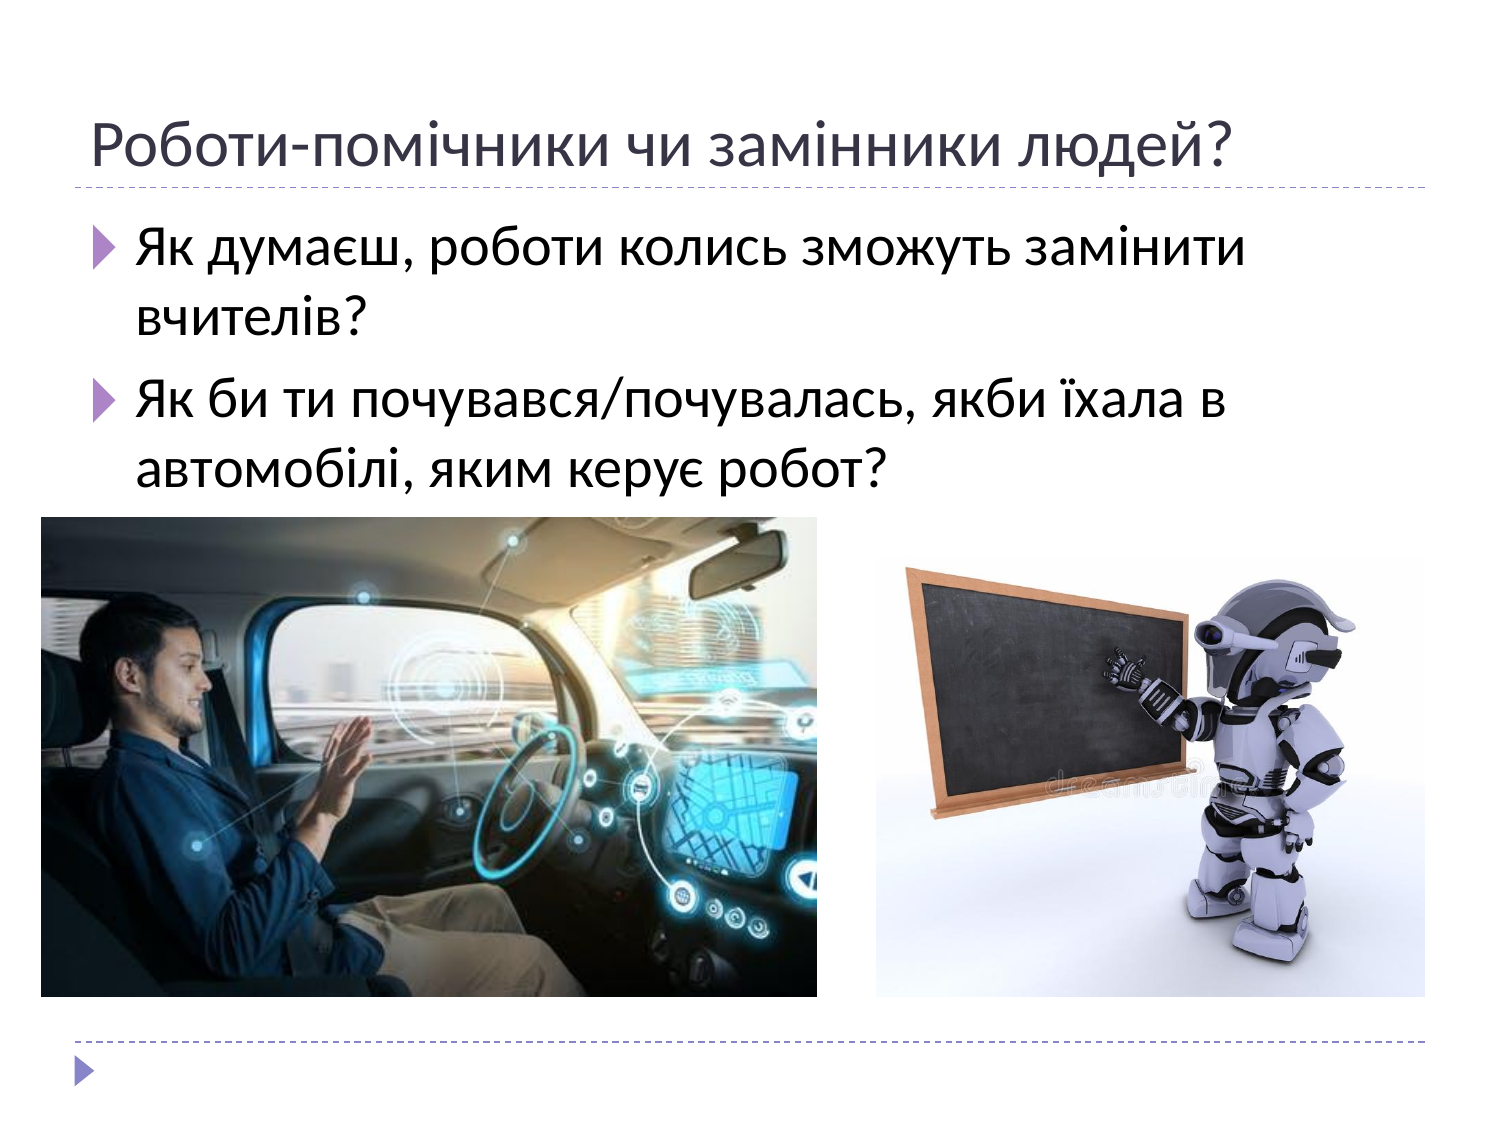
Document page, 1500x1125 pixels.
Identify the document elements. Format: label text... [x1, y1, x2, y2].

picture [875, 557, 1426, 997]
list Як думаєш, роботи колись зможуть замінити вчителів? Як би ти почувався/почувалась, якби їхала в автомобілі, яким керує робот? [75, 200, 1425, 1010]
picture [41, 516, 817, 997]
title Роботи-помічники чи замінники людей? [75, 24, 1425, 188]
